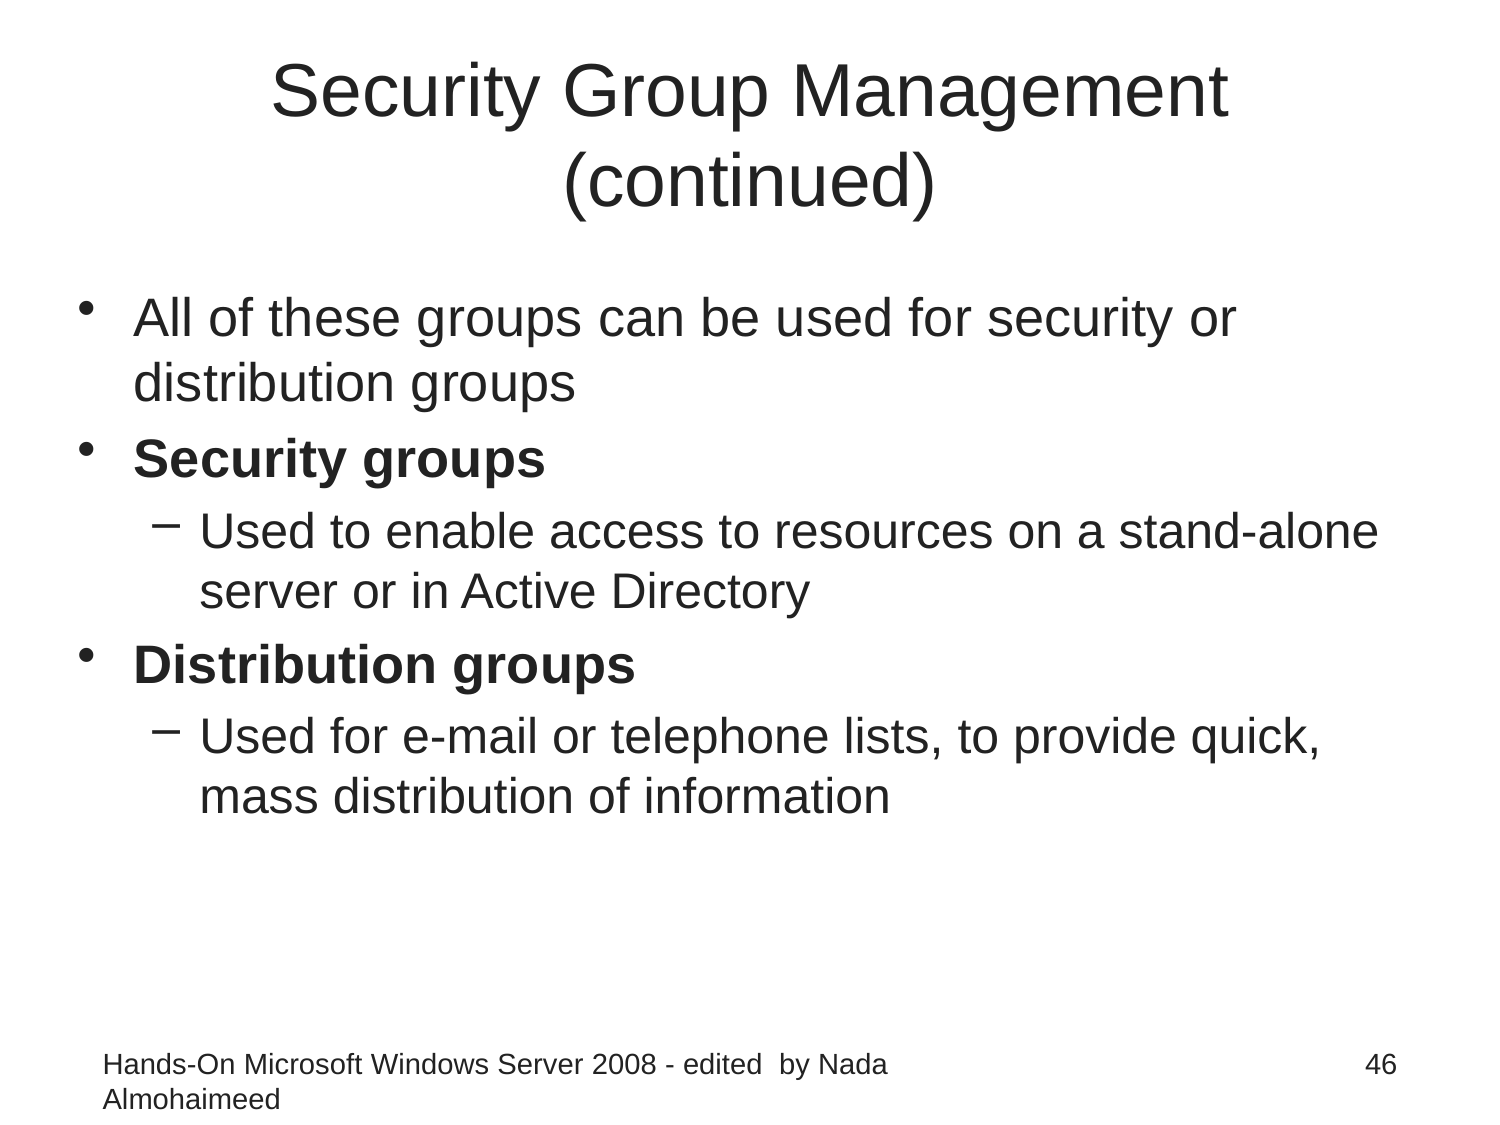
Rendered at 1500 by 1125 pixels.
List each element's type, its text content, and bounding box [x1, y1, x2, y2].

list All of these groups can be used for security or distribution groups Security groups Used to enable access to resources on a stand-alone server or in Active Directory Distribution groups Used for e-mail or telephone lists, to provide quick, mass distribution of information [62, 274, 1426, 1026]
title Security Group Management (continued) [87, 37, 1413, 226]
slide_number 46 [1074, 1037, 1413, 1101]
footer Hands-On Microsoft Windows Server 2008 - edited by Nada Almohaimeed [87, 1037, 1051, 1101]
